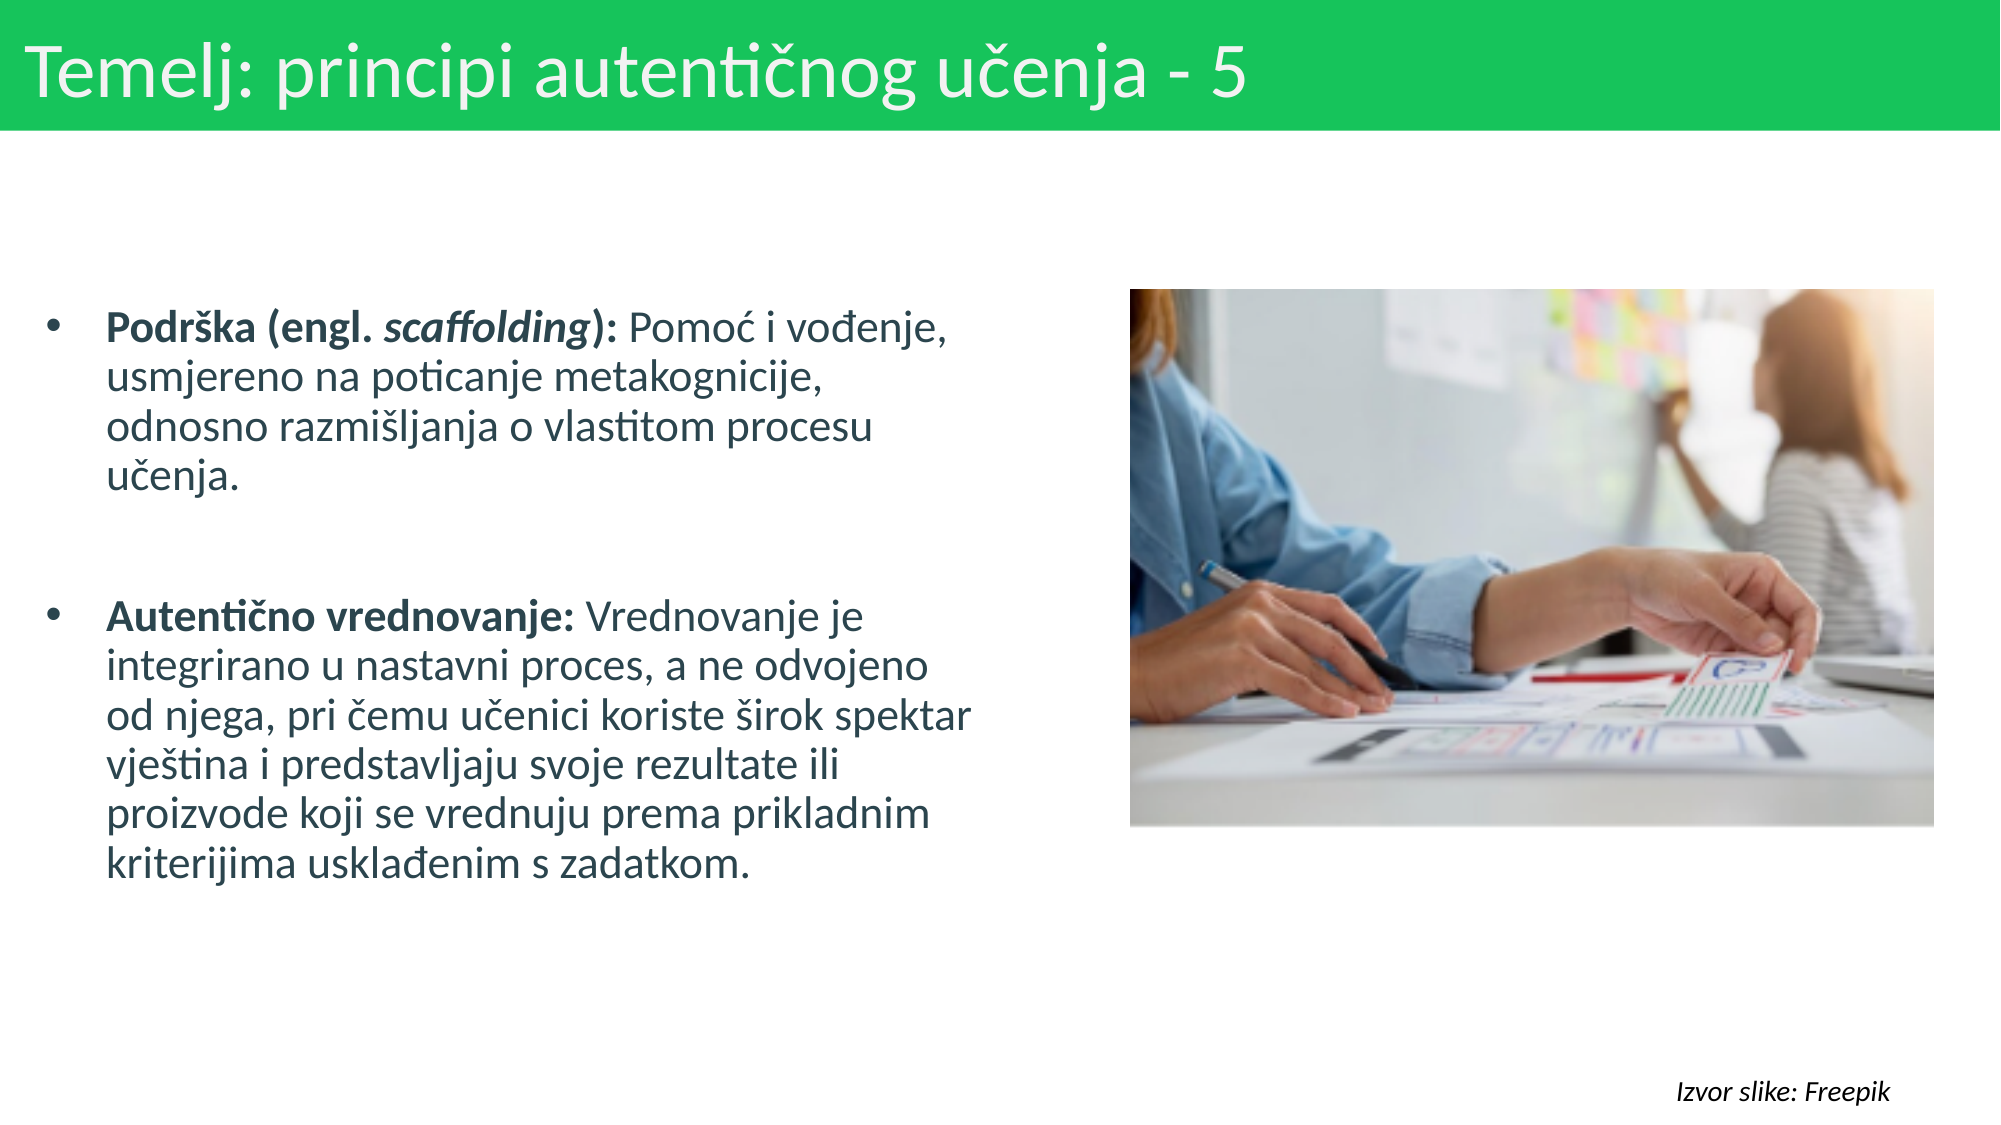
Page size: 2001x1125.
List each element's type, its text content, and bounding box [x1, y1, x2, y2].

list Podrška (engl. scaffolding): Pomoć i vođenje, usmjereno na poticanje metakognicije, odnosno razmišljanja o vlastitom procesu učenja. Autentično vrednovanje: Vrednovanje je integrirano u nastavni proces, a ne odvojeno od njega, pri čemu učenici koriste širok spektar vještina i predstavljaju svoje rezultate ili proizvode koji se vrednuju prema prikladnim kriterijima usklađenim s zadatkom. [16, 144, 1000, 1108]
picture [1130, 288, 1934, 837]
text_box Izvor slike: Freepik [1566, 1057, 2000, 1114]
title Temelj: principi autentičnog učenja - 5 [16, 13, 1976, 131]
